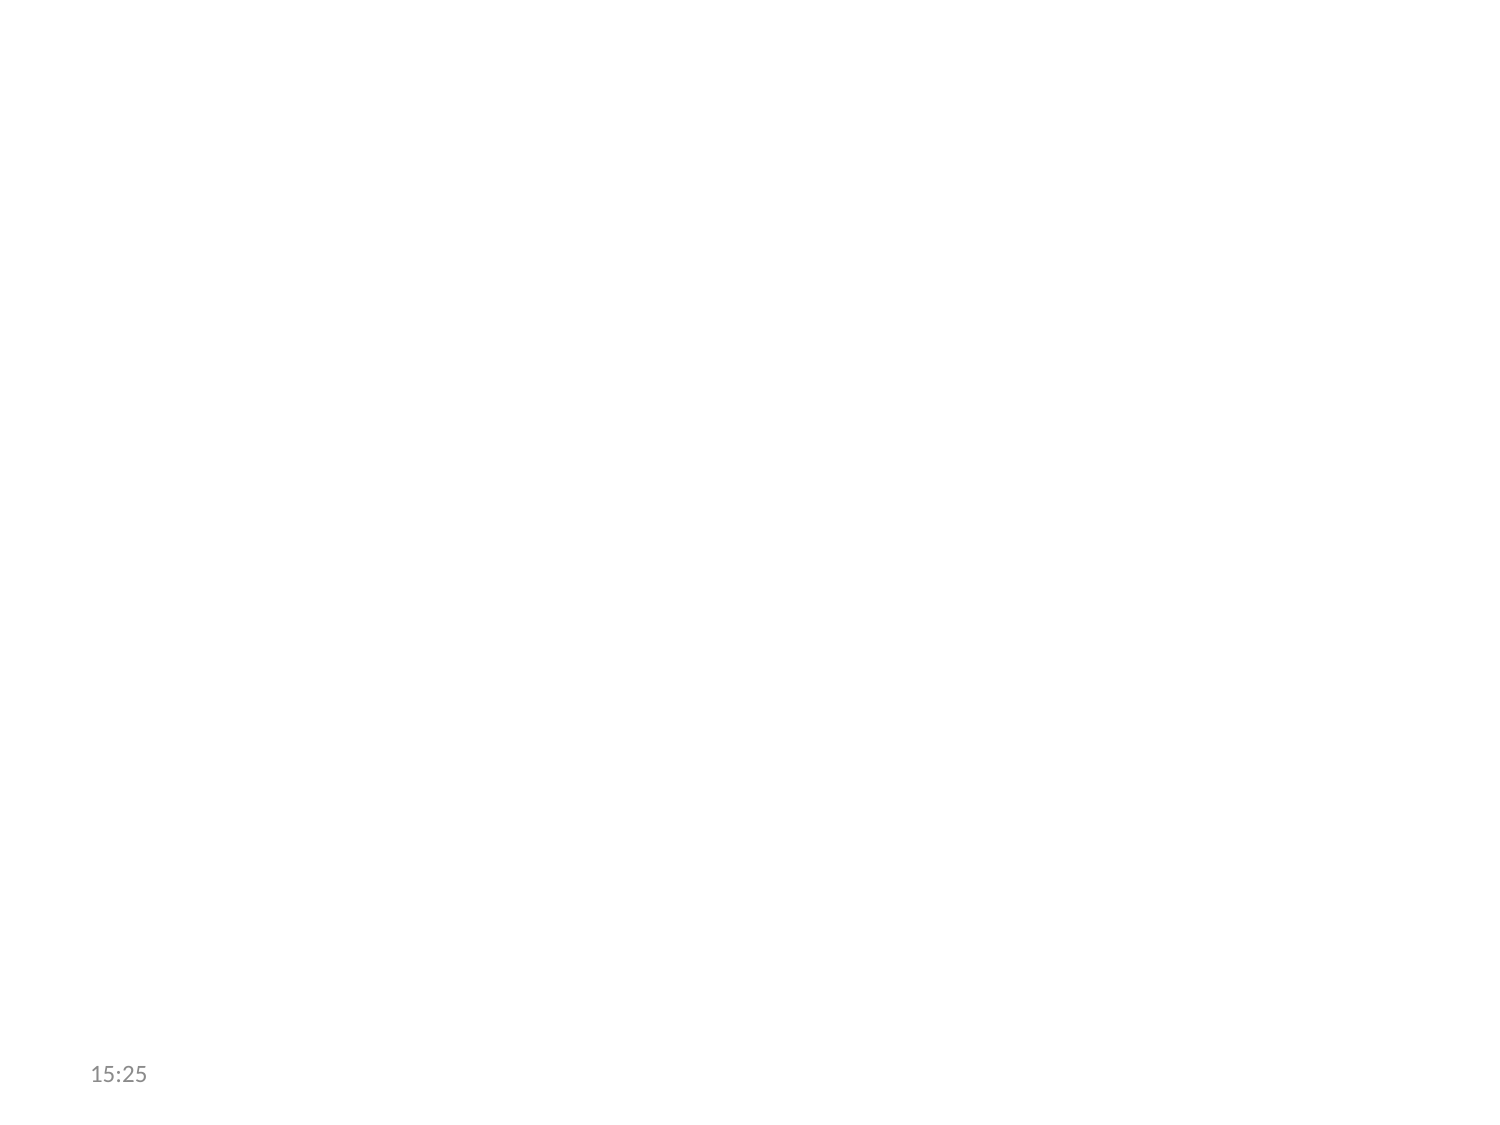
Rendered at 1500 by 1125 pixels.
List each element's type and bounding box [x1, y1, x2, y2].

slide_number [75, 1042, 425, 1103]
